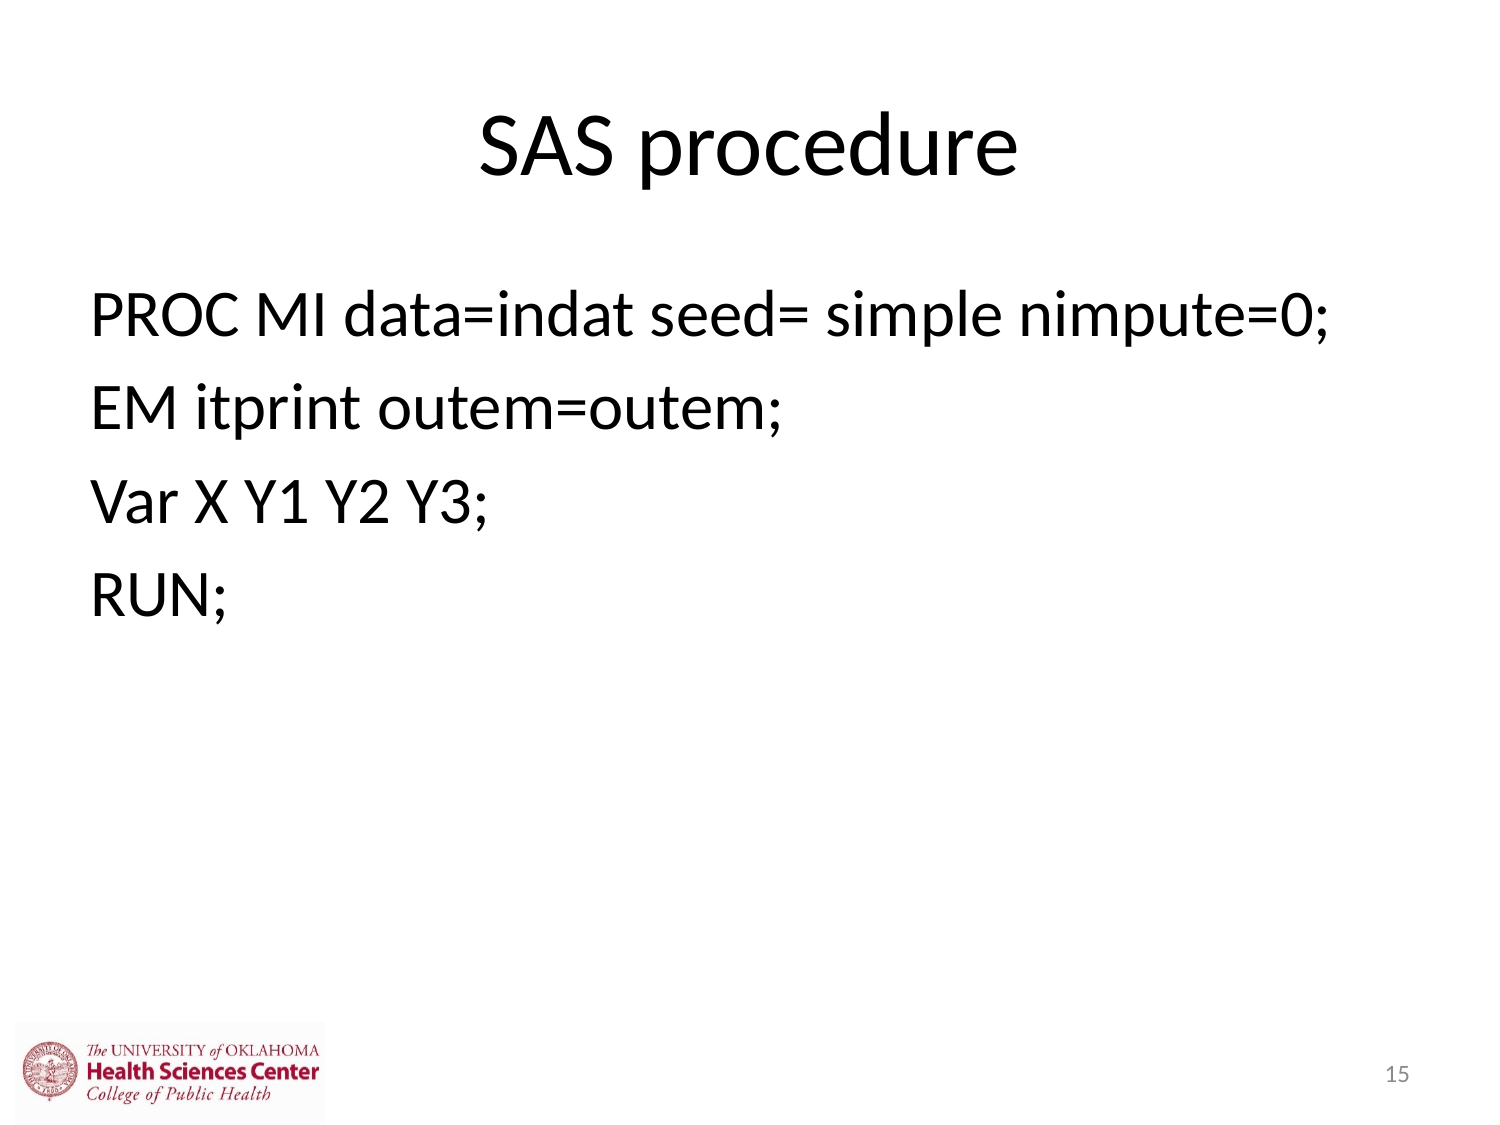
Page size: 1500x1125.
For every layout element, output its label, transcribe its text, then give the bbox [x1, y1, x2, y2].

list PROC MI data=indat seed= simple nimpute=0; EM itprint outem=outem; Var X Y1 Y2 Y3; RUN; [75, 262, 1425, 1005]
title SAS procedure [75, 45, 1425, 233]
picture [15, 1022, 325, 1125]
slide_number 15 [1074, 1042, 1425, 1103]
